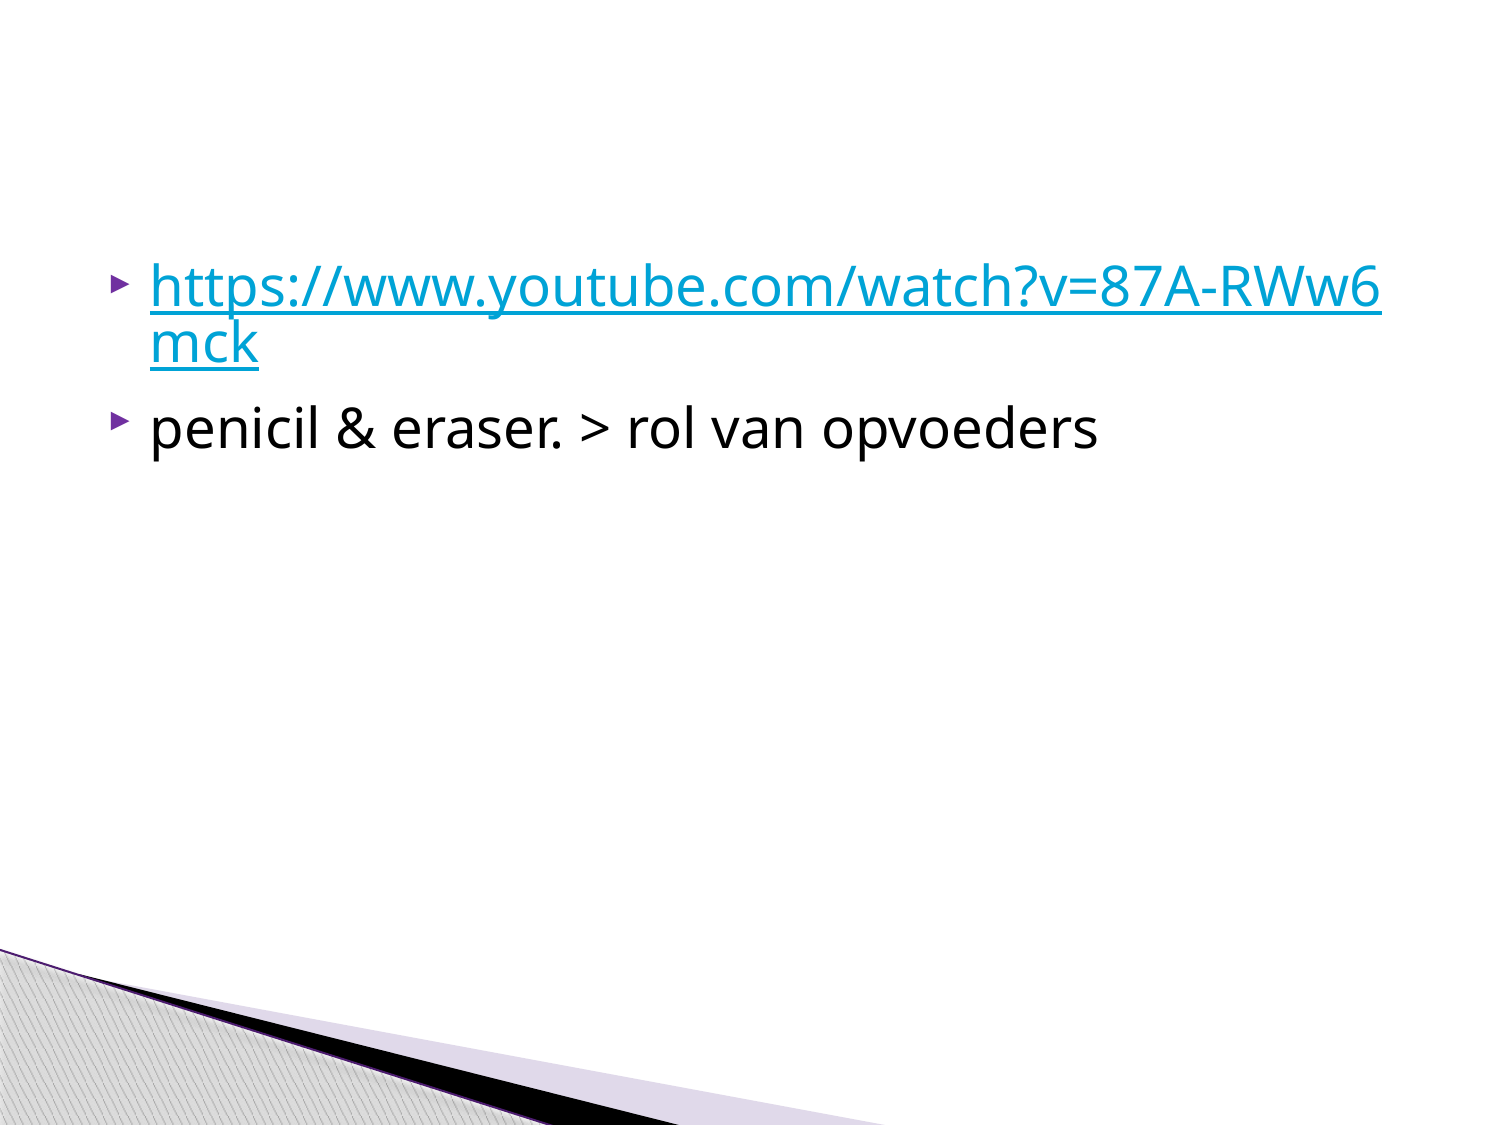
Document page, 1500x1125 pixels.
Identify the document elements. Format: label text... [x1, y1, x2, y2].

list https://www.youtube.com/watch?v=87A-RWw6mck penicil & eraser. > rol van opvoeders [75, 243, 1425, 986]
